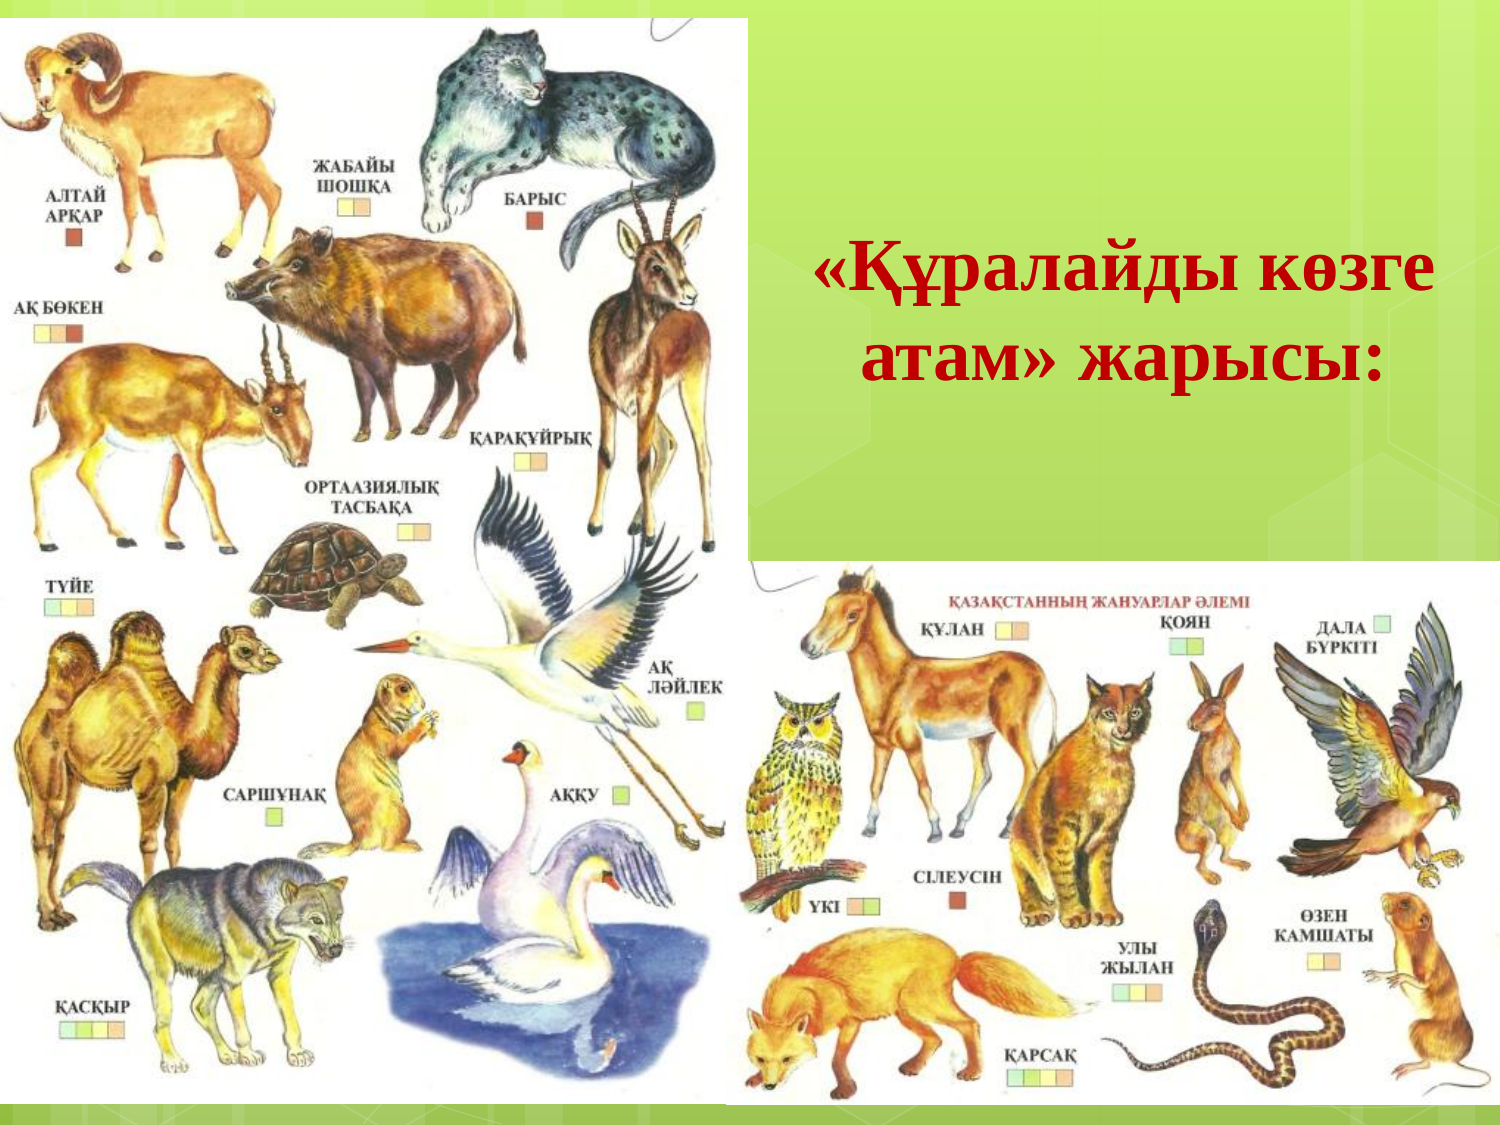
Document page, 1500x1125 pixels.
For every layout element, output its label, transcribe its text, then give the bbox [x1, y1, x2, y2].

text_box «Құралайды көзге атам» жарысы: [754, 207, 1500, 403]
picture [0, 18, 1500, 1105]
